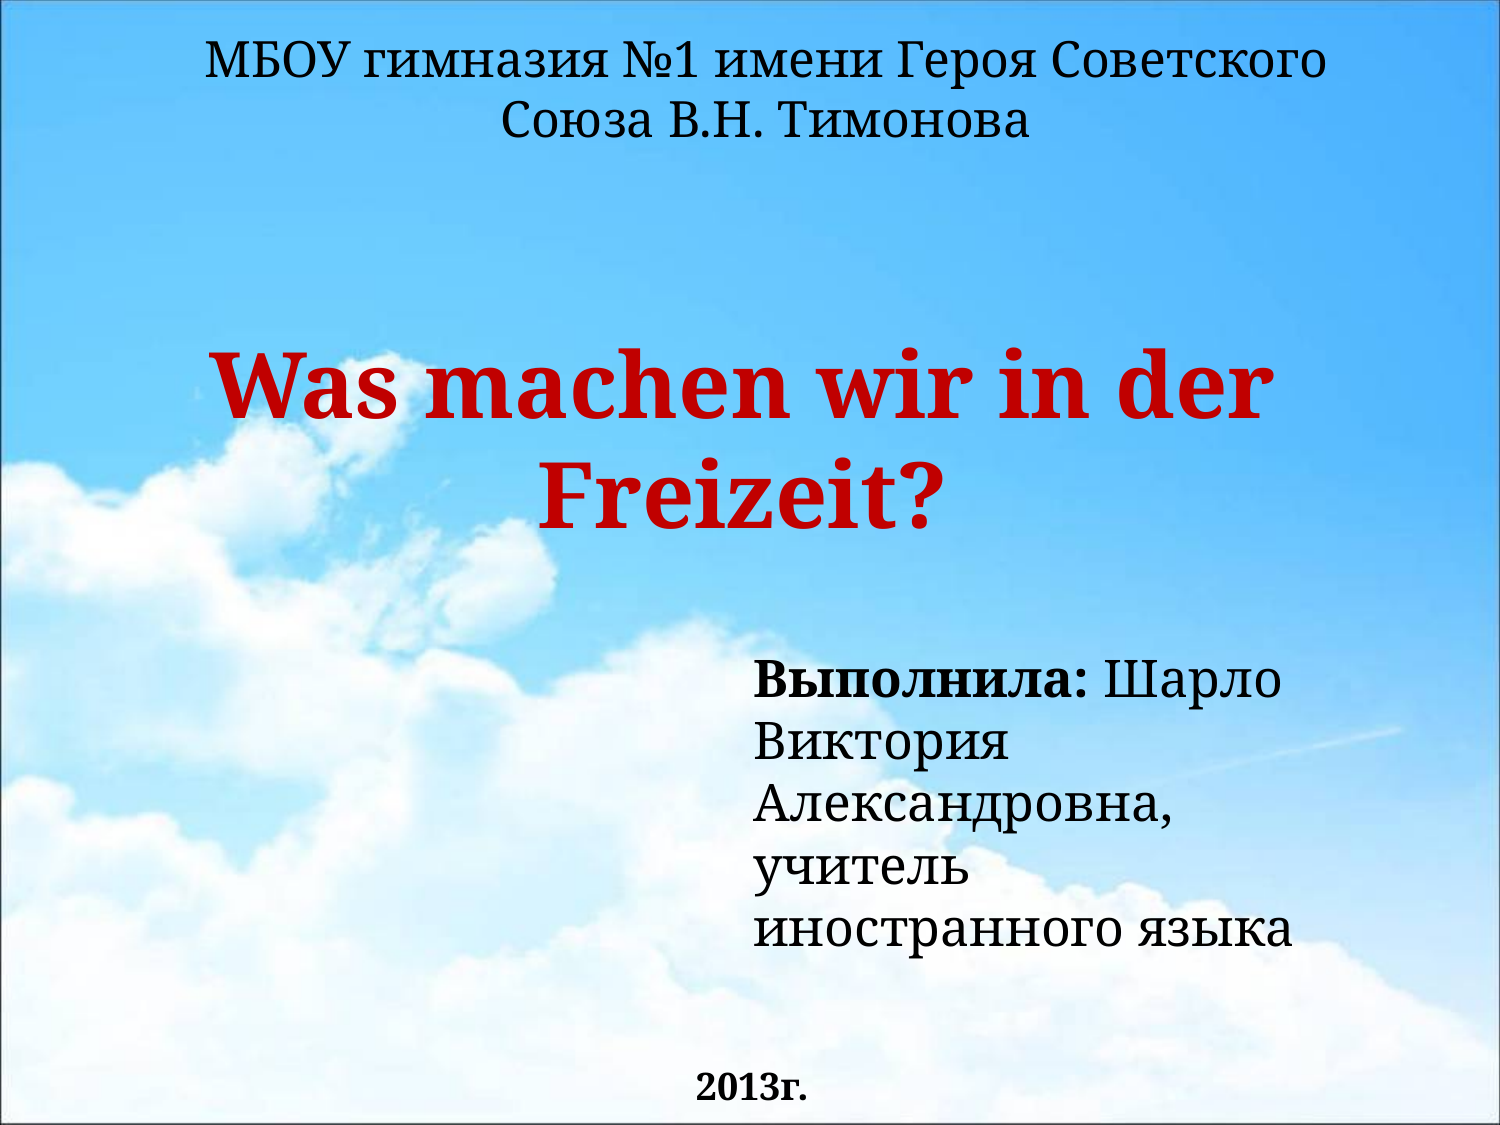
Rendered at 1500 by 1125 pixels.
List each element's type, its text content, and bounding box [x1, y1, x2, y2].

subtitle Выполнила: Шарло Виктория Александровна, учитель иностранного языка [738, 637, 1313, 1020]
text_box 2013г. [667, 1054, 837, 1116]
picture [0, 0, 1500, 1125]
title Was machen wir in der Freizeit? [105, 316, 1381, 558]
text_box МБОУ гимназия №1 имени Героя Советского Союза В.Н. Тимонова [128, 0, 1404, 176]
